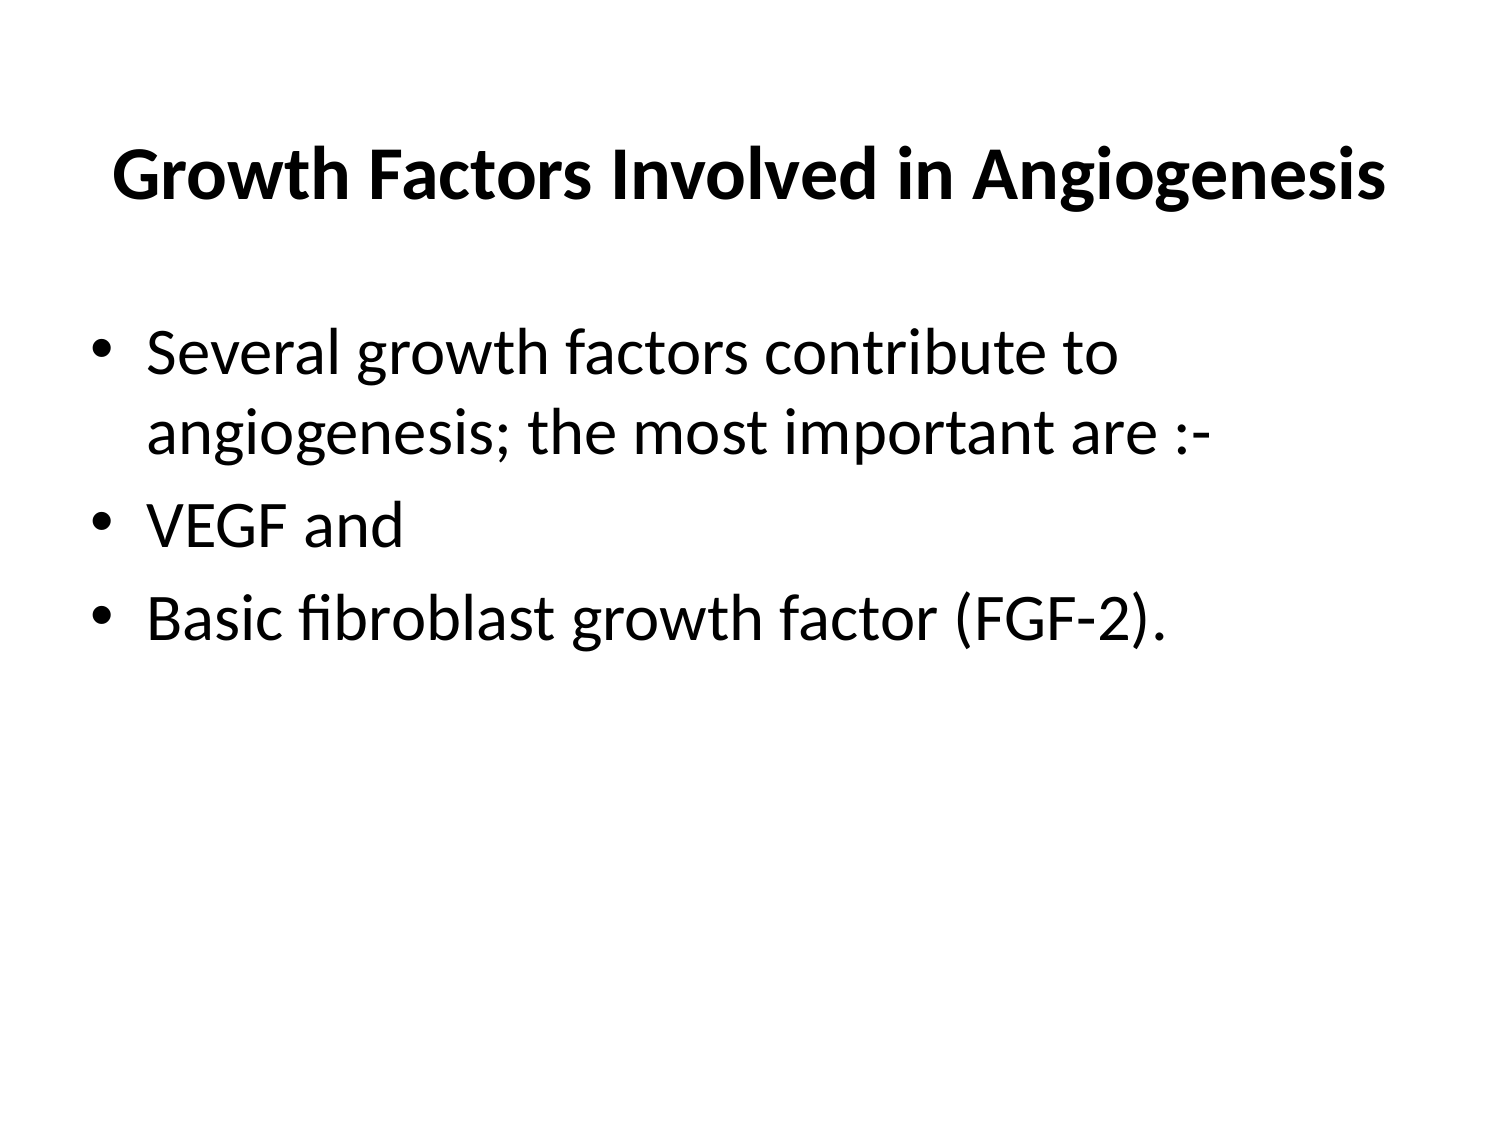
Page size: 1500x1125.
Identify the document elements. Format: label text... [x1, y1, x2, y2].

title Growth Factors Involved in Angiogenesis [75, 75, 1425, 263]
list Several growth factors contribute to angiogenesis; the most important are :- VEGF and Basic fibroblast growth factor (FGF-2). [75, 299, 1425, 1043]
